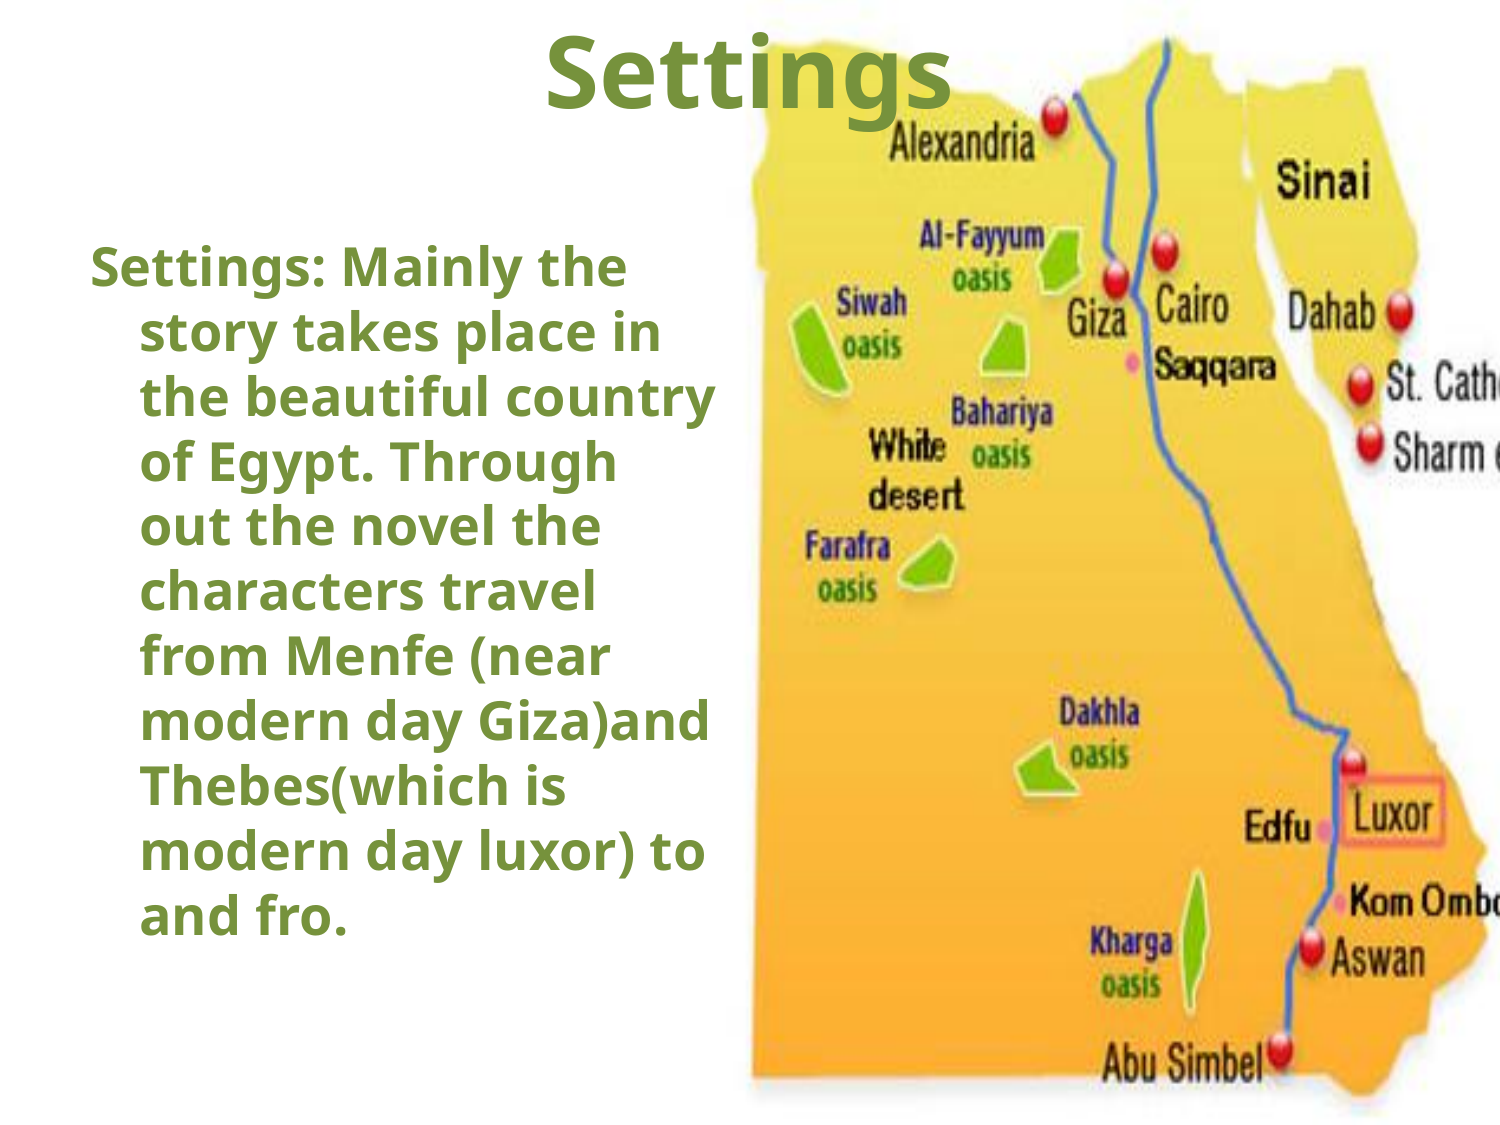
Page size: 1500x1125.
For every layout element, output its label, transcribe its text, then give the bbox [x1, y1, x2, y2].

picture [709, 0, 1500, 1125]
title Settings [75, 0, 707, 138]
list Settings: Mainly the story takes place in the beautiful country of Egypt. Through out the novel the characters travel from Menfe (near modern day Giza)and Thebes(which is modern day luxor) to and fro. [75, 224, 704, 1013]
